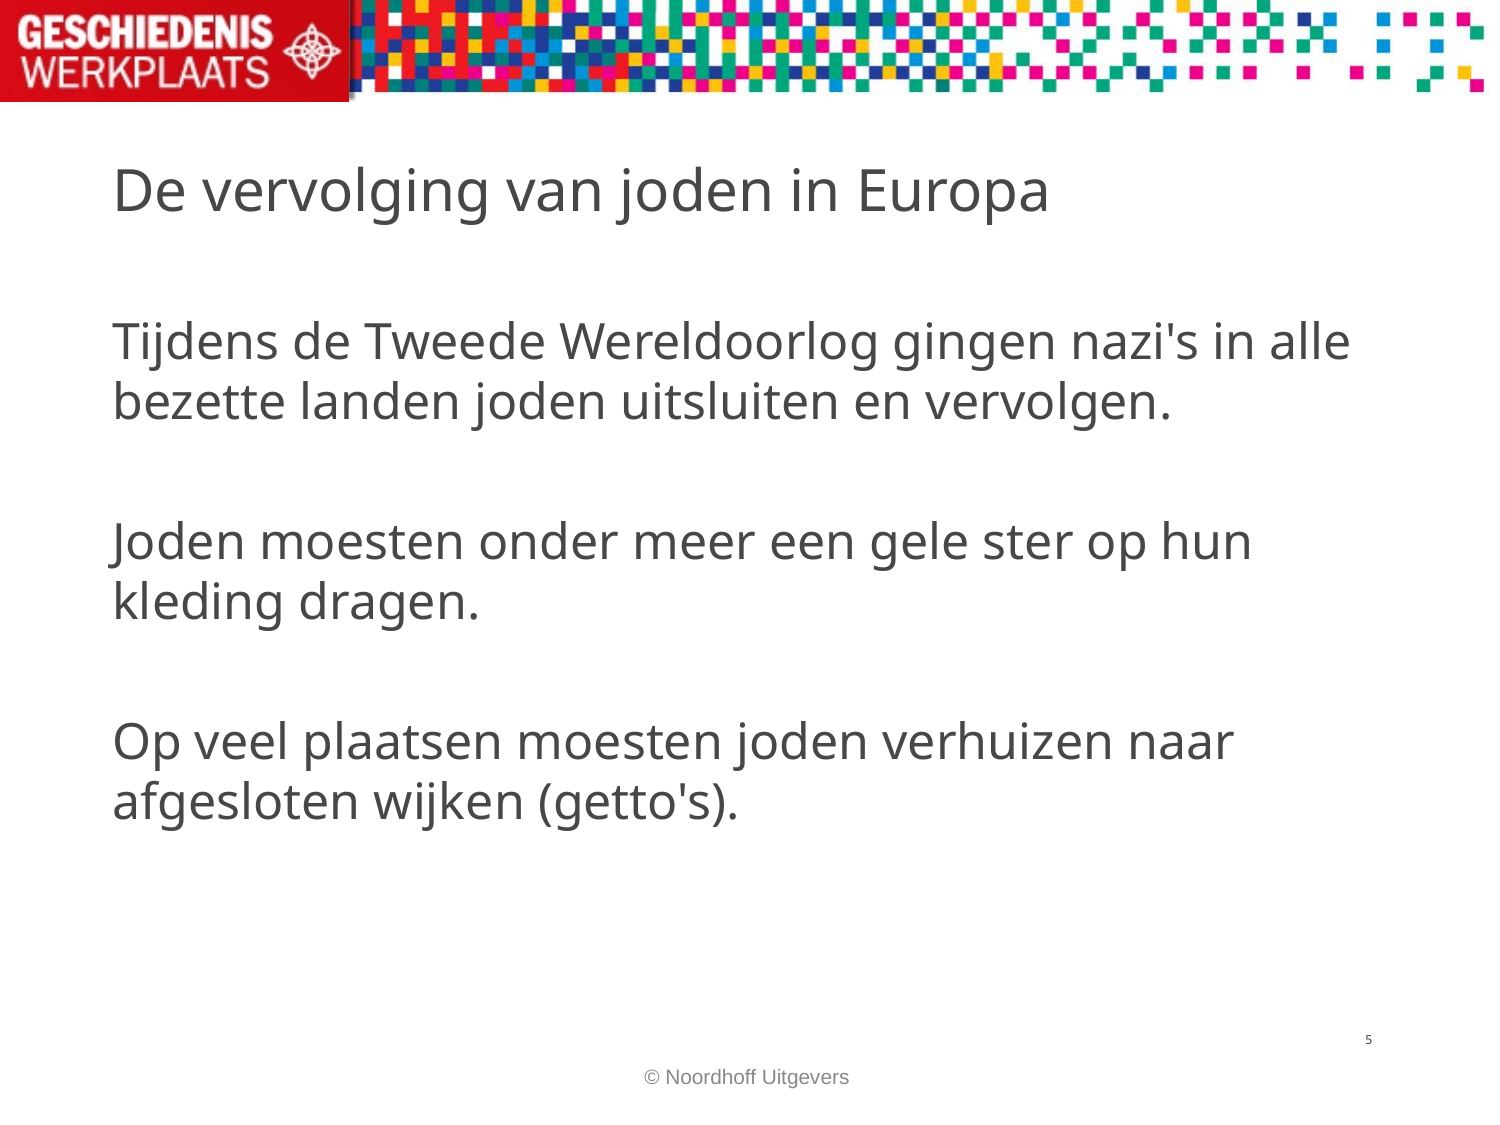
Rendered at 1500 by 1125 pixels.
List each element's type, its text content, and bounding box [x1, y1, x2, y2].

slide_number 5 [1325, 1025, 1388, 1063]
text_box © Noordhoff Uitgevers [512, 1045, 988, 1106]
picture [0, 0, 1500, 1125]
title De vervolging van joden in Europa [112, 145, 1401, 256]
text_box Tijdens de Tweede Wereldoorlog gingen nazi's in alle bezette landen joden uitsluiten en vervolgen. Joden moesten onder meer een gele ster op hun kleding dragen. Op veel plaatsen moesten joden verhuizen naar afgesloten wijken (getto's). [112, 302, 1410, 988]
